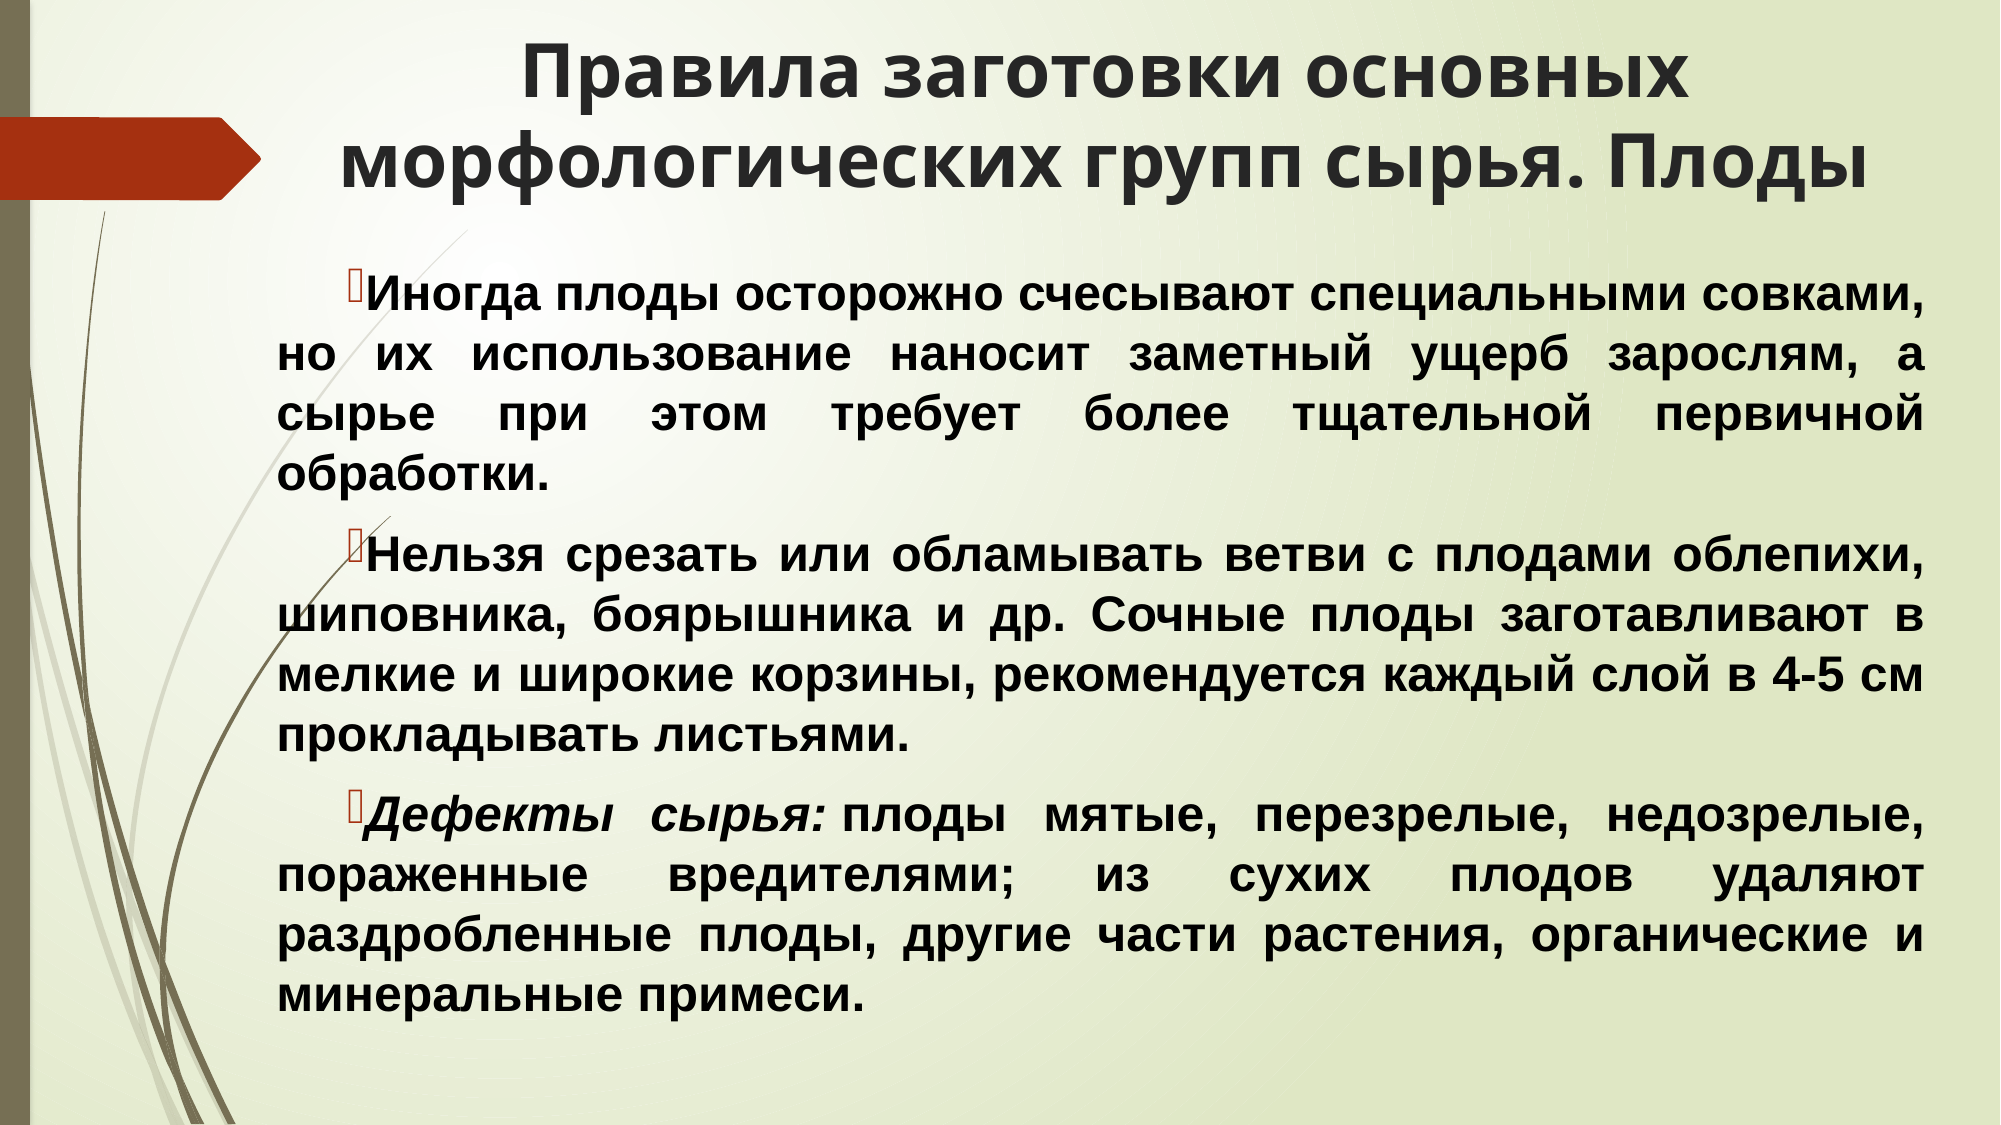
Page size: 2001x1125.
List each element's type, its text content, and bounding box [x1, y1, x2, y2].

list Иногда плоды осторожно счесывают специальными совками, но их использование наносит заметный ущерб зарослям, а сырье при этом требует более тщательной первичной обработки. Нельзя срезать или обламывать ветви с плодами облепихи, шиповника, боярышника и др. Сочные плоды заготавливают в мелкие и широкие корзины, рекомендуется каждый слой в 4-5 см прокладывать листьями. Дефекты сырья: плоды мятые, перезрелые, недозрелые, пораженные вредителями; из сухих плодов удаляют раздробленные плоды, другие части растения, органические и минеральные примеси. [205, 252, 1941, 1083]
title Правила заготовки основных морфологических групп сырья. Плоды [269, 15, 1941, 249]
